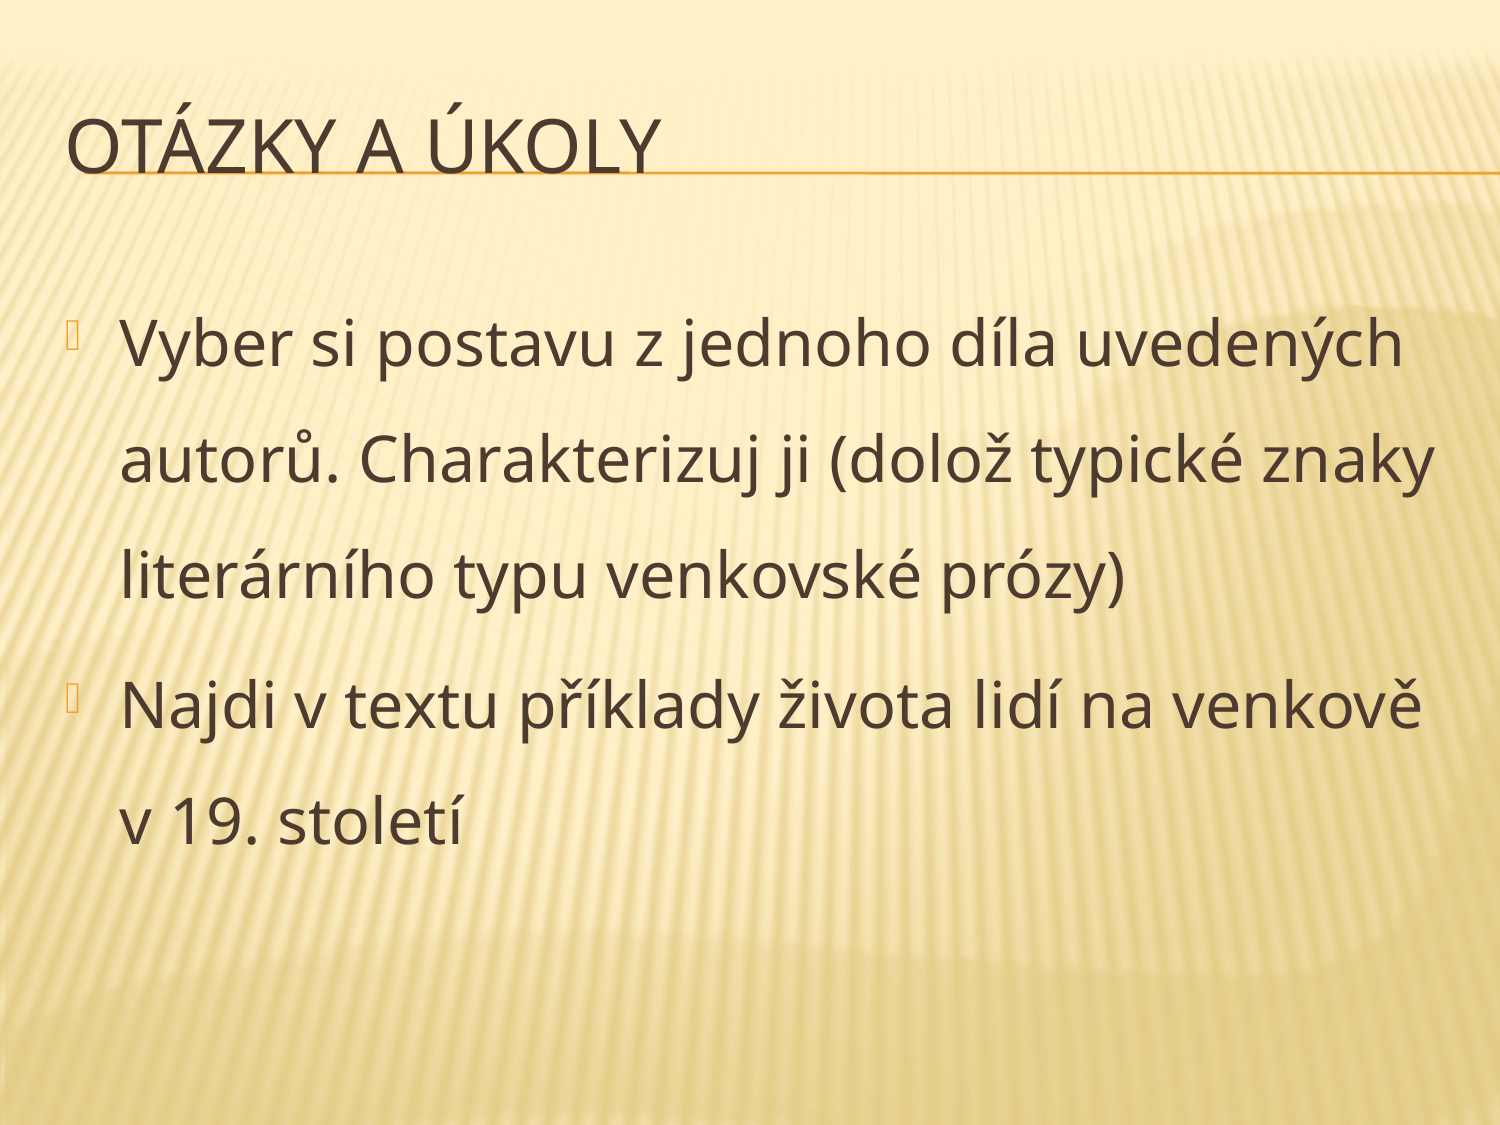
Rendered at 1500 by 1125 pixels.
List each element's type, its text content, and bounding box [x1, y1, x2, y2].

list Vyber si postavu z jednoho díla uvedených autorů. Charakterizuj ji (dolož typické znaky literárního typu venkovské prózy) Najdi v textu příklady života lidí na venkově v 19. století [49, 254, 1476, 998]
title Otázky a úkoly [50, 75, 1475, 213]
